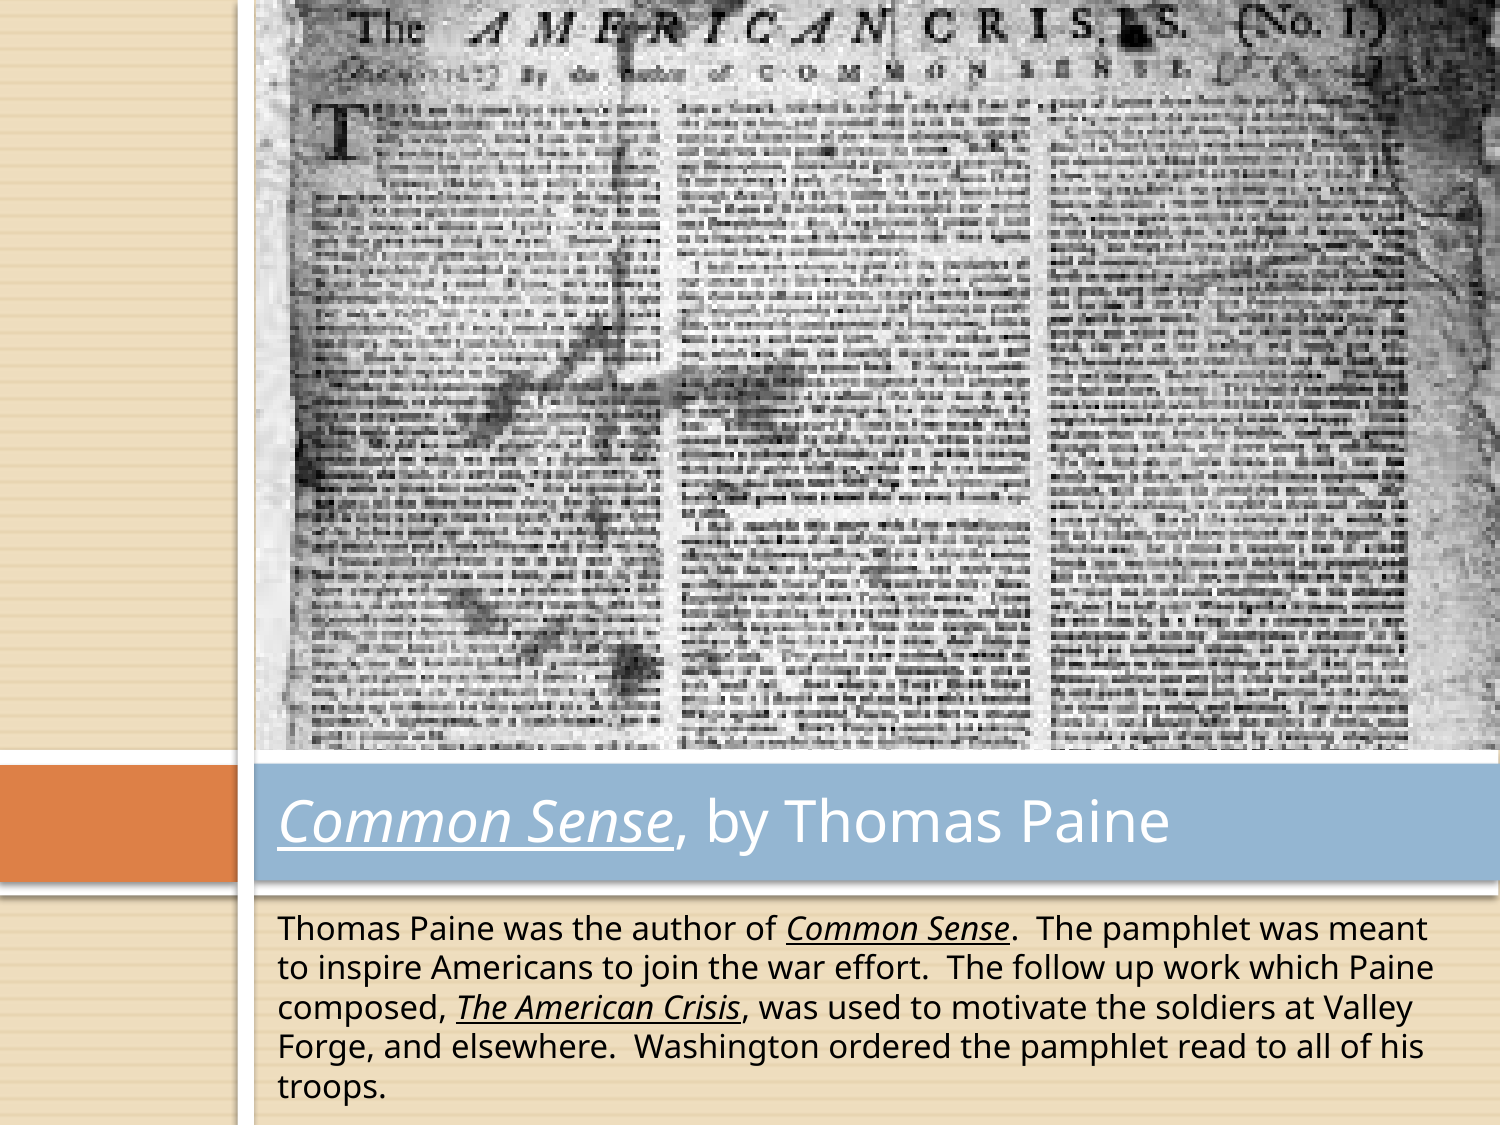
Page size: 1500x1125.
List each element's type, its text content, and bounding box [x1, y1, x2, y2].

list Thomas Paine was the author of Common Sense. The pamphlet was meant to inspire Americans to join the war effort. The follow up work which Paine composed, The American Crisis, was used to motivate the soldiers at Valley Forge, and elsewhere. Washington ordered the pamphlet read to all of his troops. [262, 900, 1463, 1113]
title Common Sense, by Thomas Paine [262, 762, 1463, 875]
picture [255, 0, 1500, 750]
